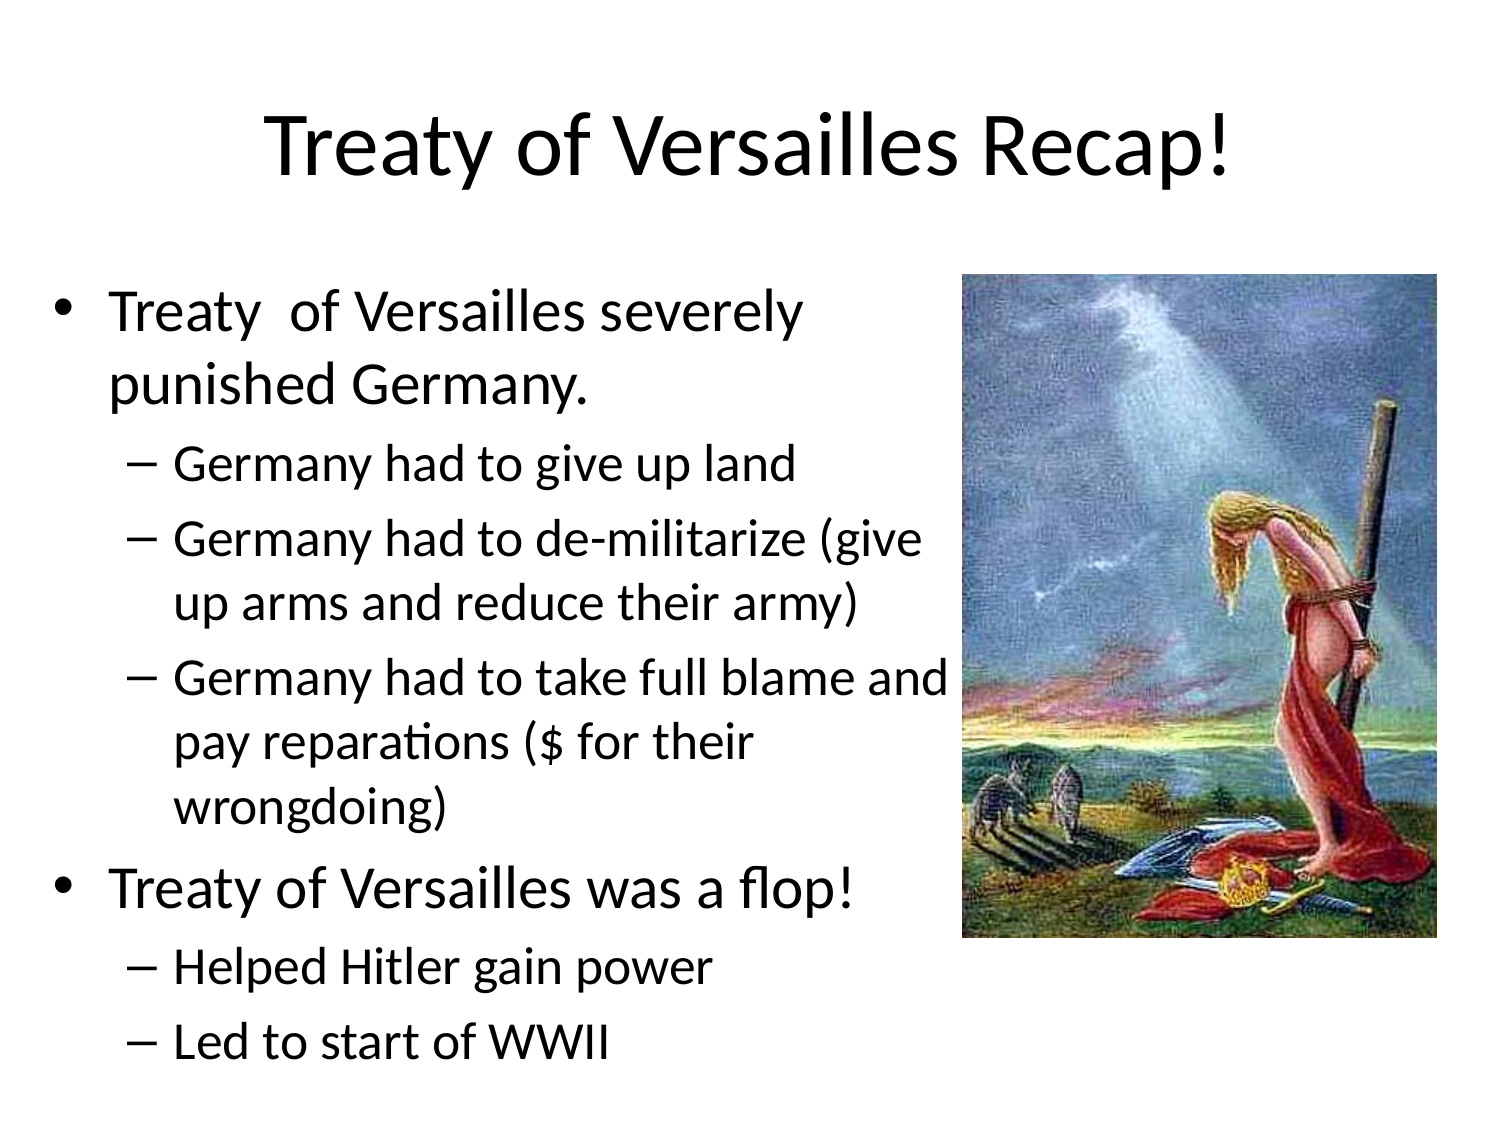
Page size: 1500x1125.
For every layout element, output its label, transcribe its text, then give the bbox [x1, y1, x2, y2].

picture [962, 274, 1437, 938]
title Treaty of Versailles Recap! [75, 45, 1425, 233]
list Treaty of Versailles severely punished Germany. Germany had to give up land Germany had to de-militarize (give up arms and reduce their army) Germany had to take full blame and pay reparations ($ for their wrongdoing) Treaty of Versailles was a flop! Helped Hitler gain power Led to start of WWII [37, 262, 975, 1088]
